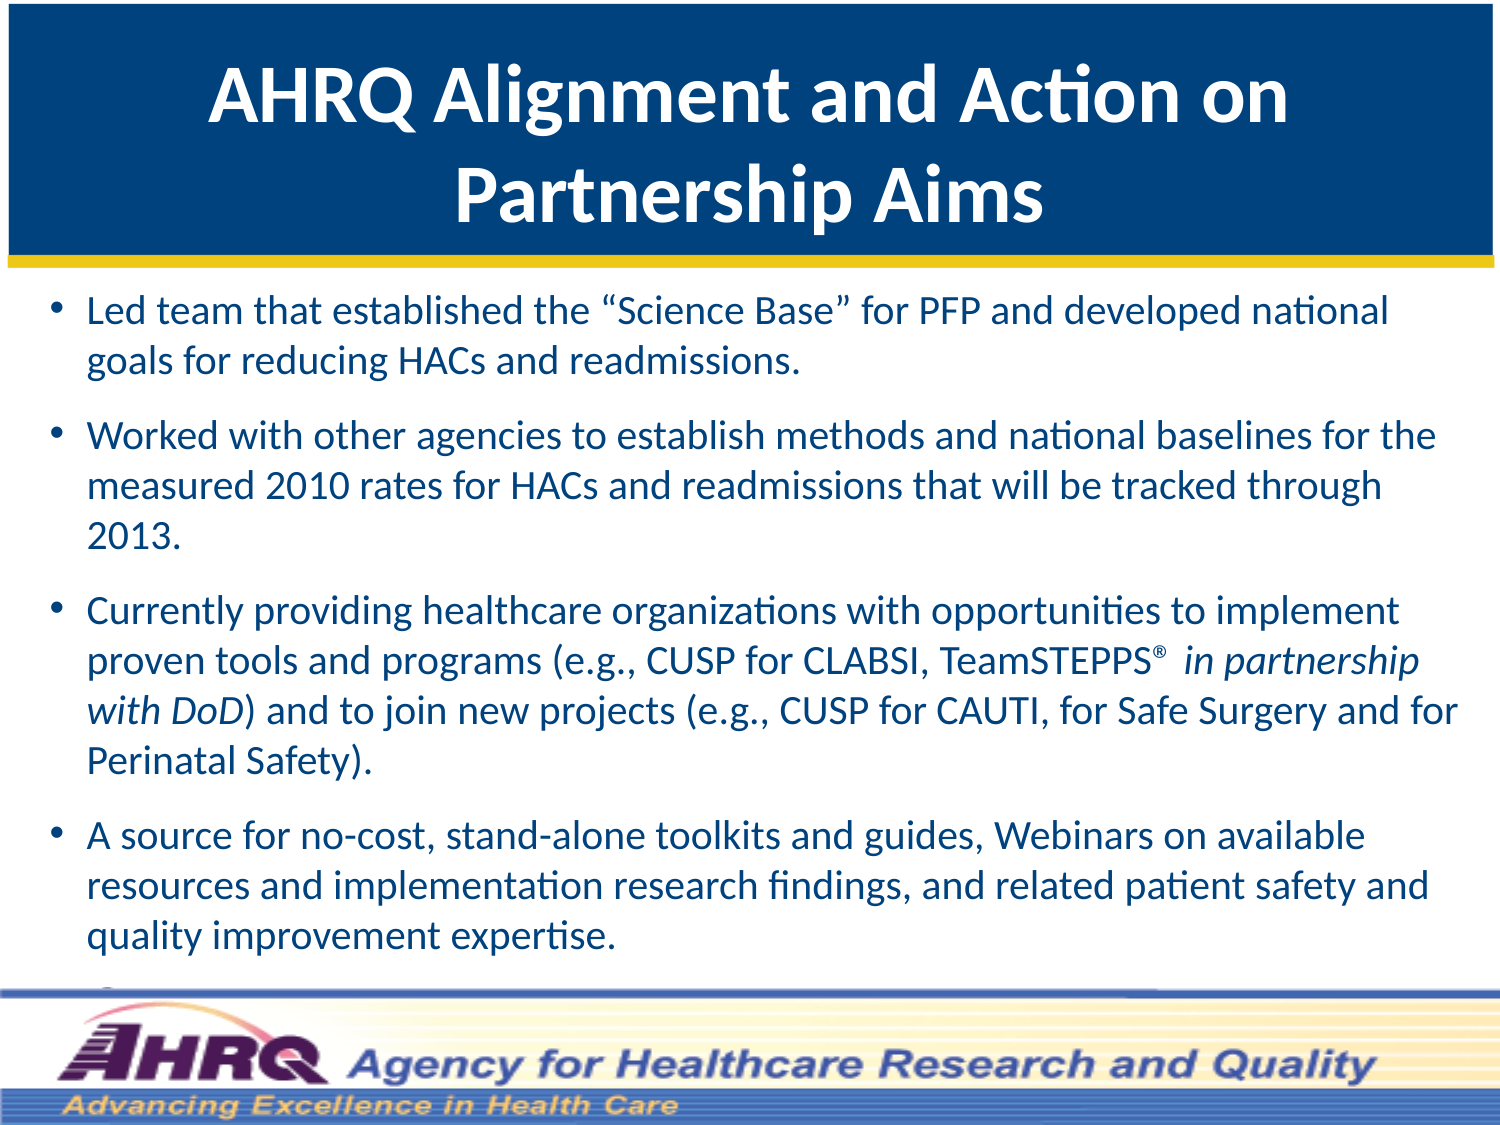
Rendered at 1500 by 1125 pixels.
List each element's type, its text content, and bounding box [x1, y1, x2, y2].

picture [0, 0, 1500, 1125]
list Led team that established the “Science Base” for PFP and developed national goals for reducing HACs and readmissions. Worked with other agencies to establish methods and national baselines for the measured 2010 rates for HACs and readmissions that will be tracked through 2013. Currently providing healthcare organizations with opportunities to implement proven tools and programs (e.g., CUSP for CLABSI, TeamSTEPPS® in partnership with DoD) and to join new projects (e.g., CUSP for CAUTI, for Safe Surgery and for Perinatal Safety). A source for no-cost, stand-alone toolkits and guides, Webinars on available resources and implementation research findings, and related patient safety and quality improvement expertise. [24, 274, 1500, 986]
title AHRQ Alignment and Action on Partnership Aims [74, 44, 1426, 233]
